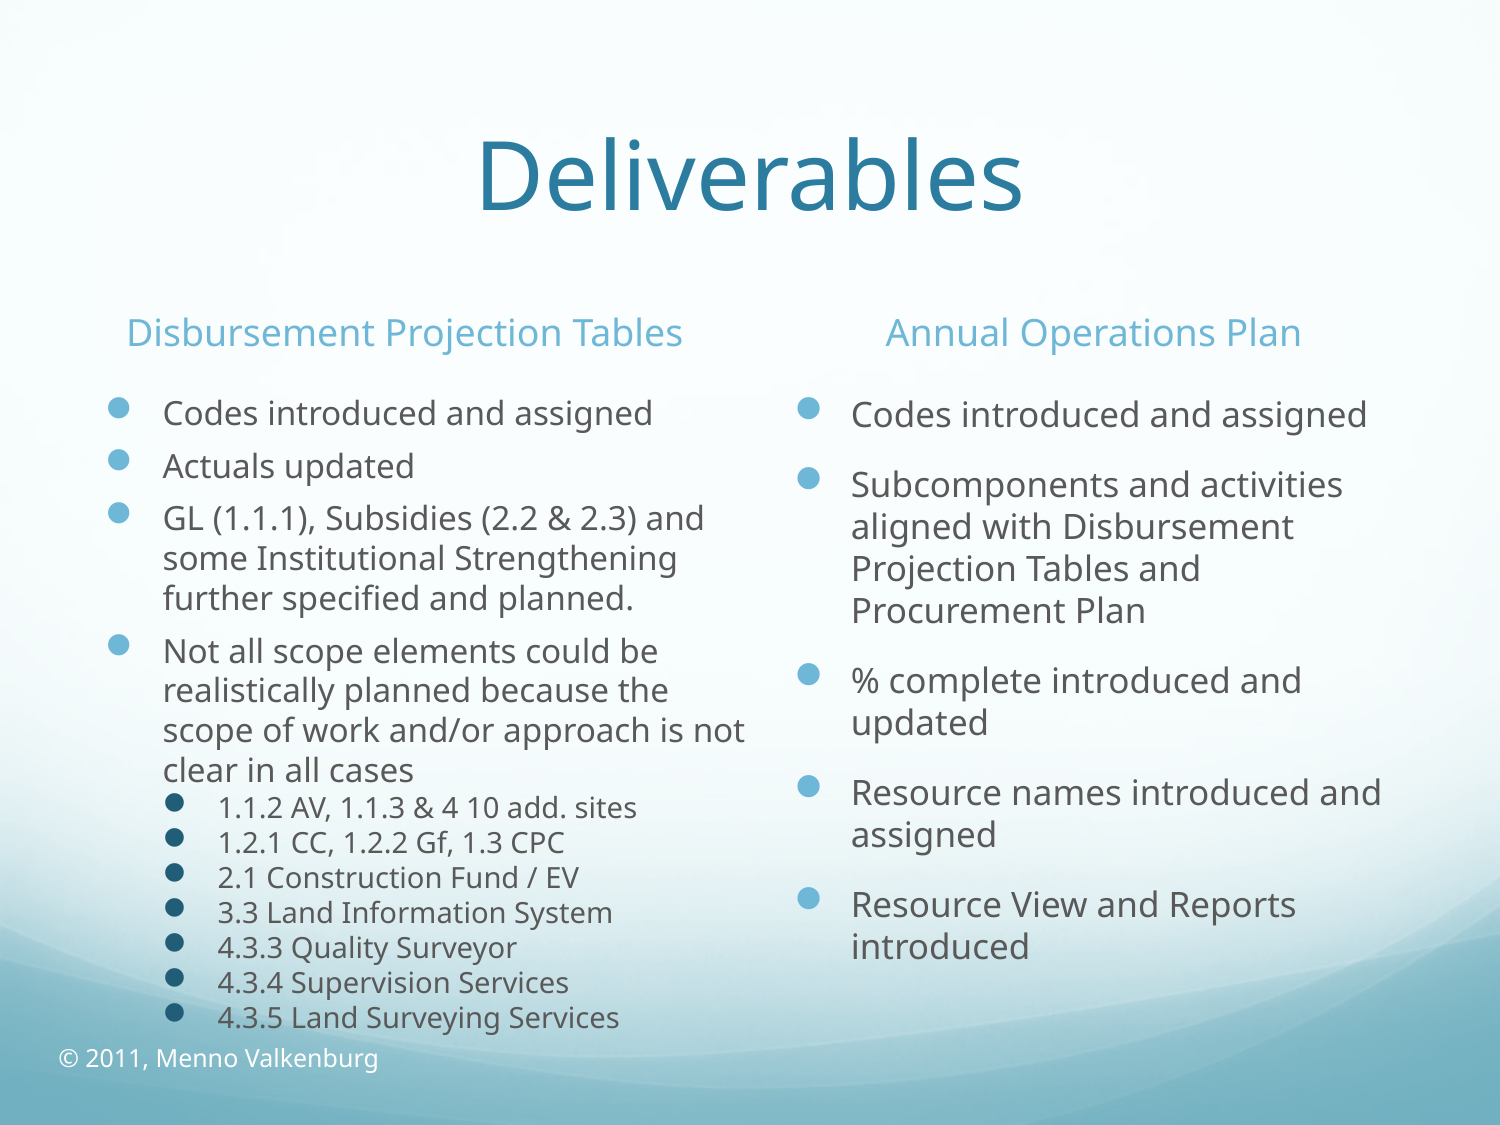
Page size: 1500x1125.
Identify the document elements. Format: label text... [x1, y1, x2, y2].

title Deliverables [90, 17, 1410, 237]
list Disbursement Projection Tables [90, 238, 721, 362]
list Codes introduced and assigned Actuals updated GL (1.1.1), Subsidies (2.2 & 2.3) and some Institutional Strengthening further specified and planned. Not all scope elements could be realistically planned because the scope of work and/or approach is not clear in all cases 1.1.2 AV, 1.1.3 & 4 10 add. sites 1.2.1 CC, 1.2.2 Gf, 1.3 CPC 2.1 Construction Fund / EV 3.3 Land Information System 4.3.3 Quality Surveyor 4.3.4 Supervision Services 4.3.5 Land Surveying Services [90, 385, 779, 975]
footer © 2011, Menno Valkenburg [43, 1029, 838, 1090]
list Annual Operations Plan [779, 238, 1410, 362]
list Codes introduced and assigned Subcomponents and activities aligned with Disbursement Projection Tables and Procurement Plan % complete introduced and updated Resource names introduced and assigned Resource View and Reports introduced [779, 385, 1410, 975]
